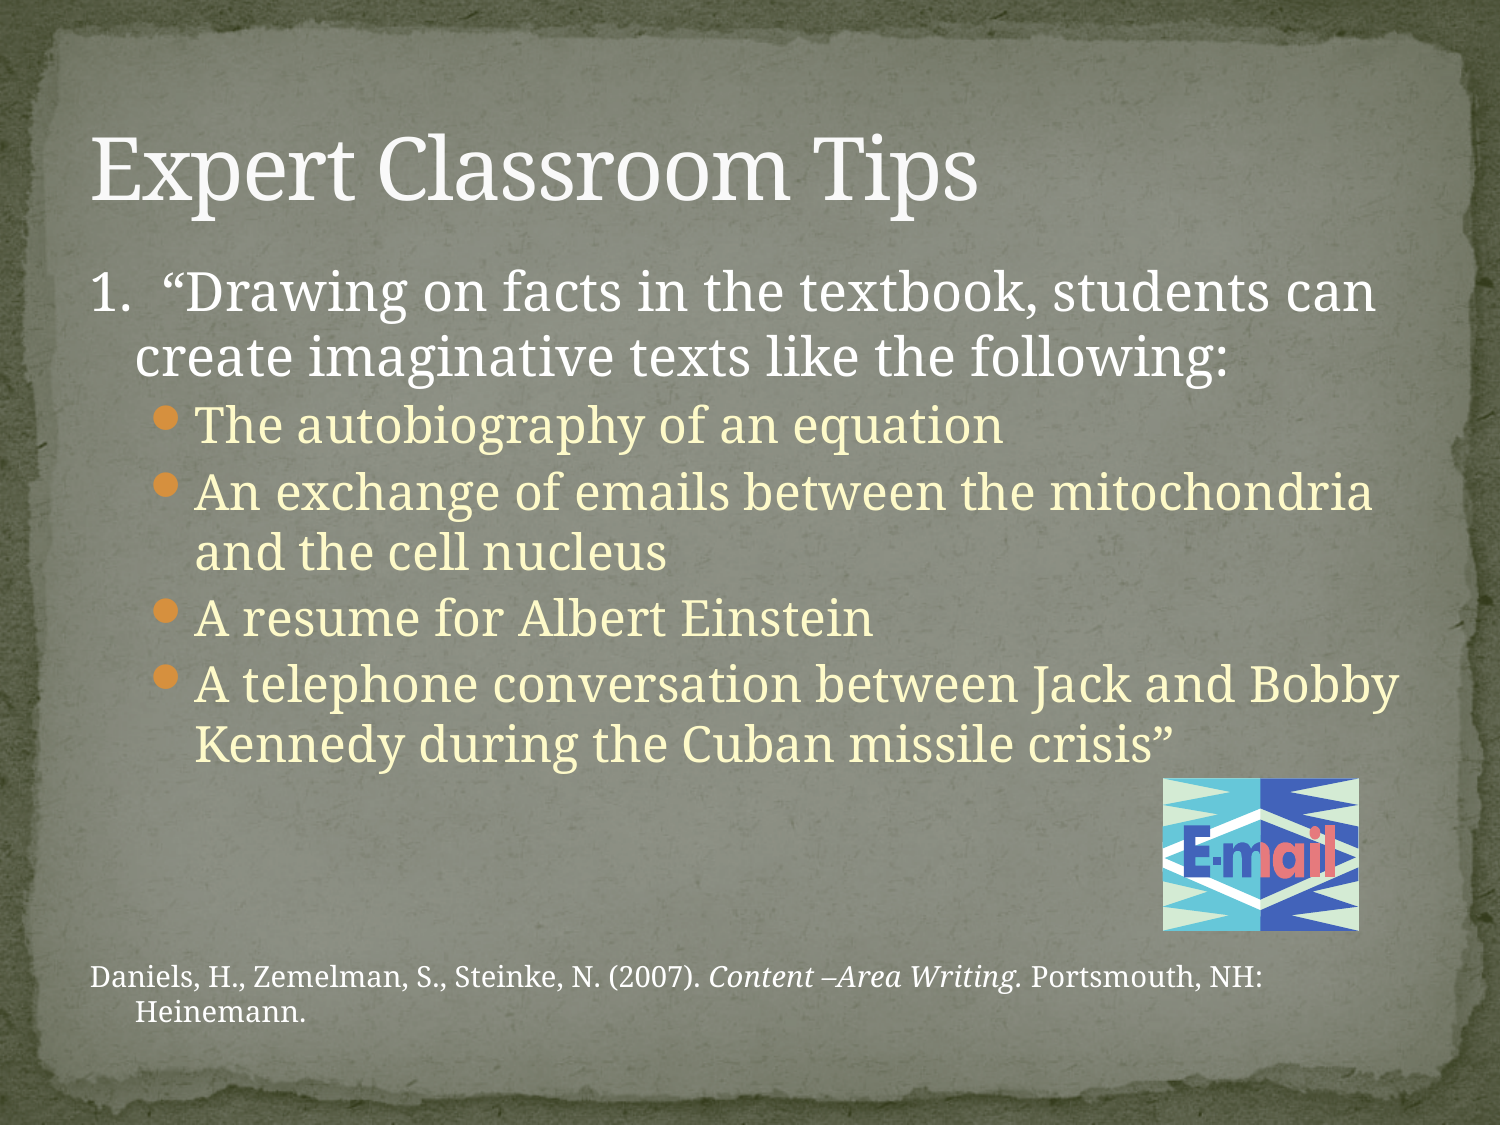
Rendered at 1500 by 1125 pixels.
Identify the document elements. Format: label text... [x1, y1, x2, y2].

list 1. “Drawing on facts in the textbook, students can create imaginative texts like the following: The autobiography of an equation An exchange of emails between the mitochondria and the cell nucleus A resume for Albert Einstein A telephone conversation between Jack and Bobby Kennedy during the Cuban missile crisis” Daniels, H., Zemelman, S., Steinke, N. (2007). Content –Area Writing. Portsmouth, NH: Heinemann. [75, 249, 1425, 1063]
picture [1164, 777, 1361, 933]
title Expert Classroom Tips [74, 24, 1425, 225]
